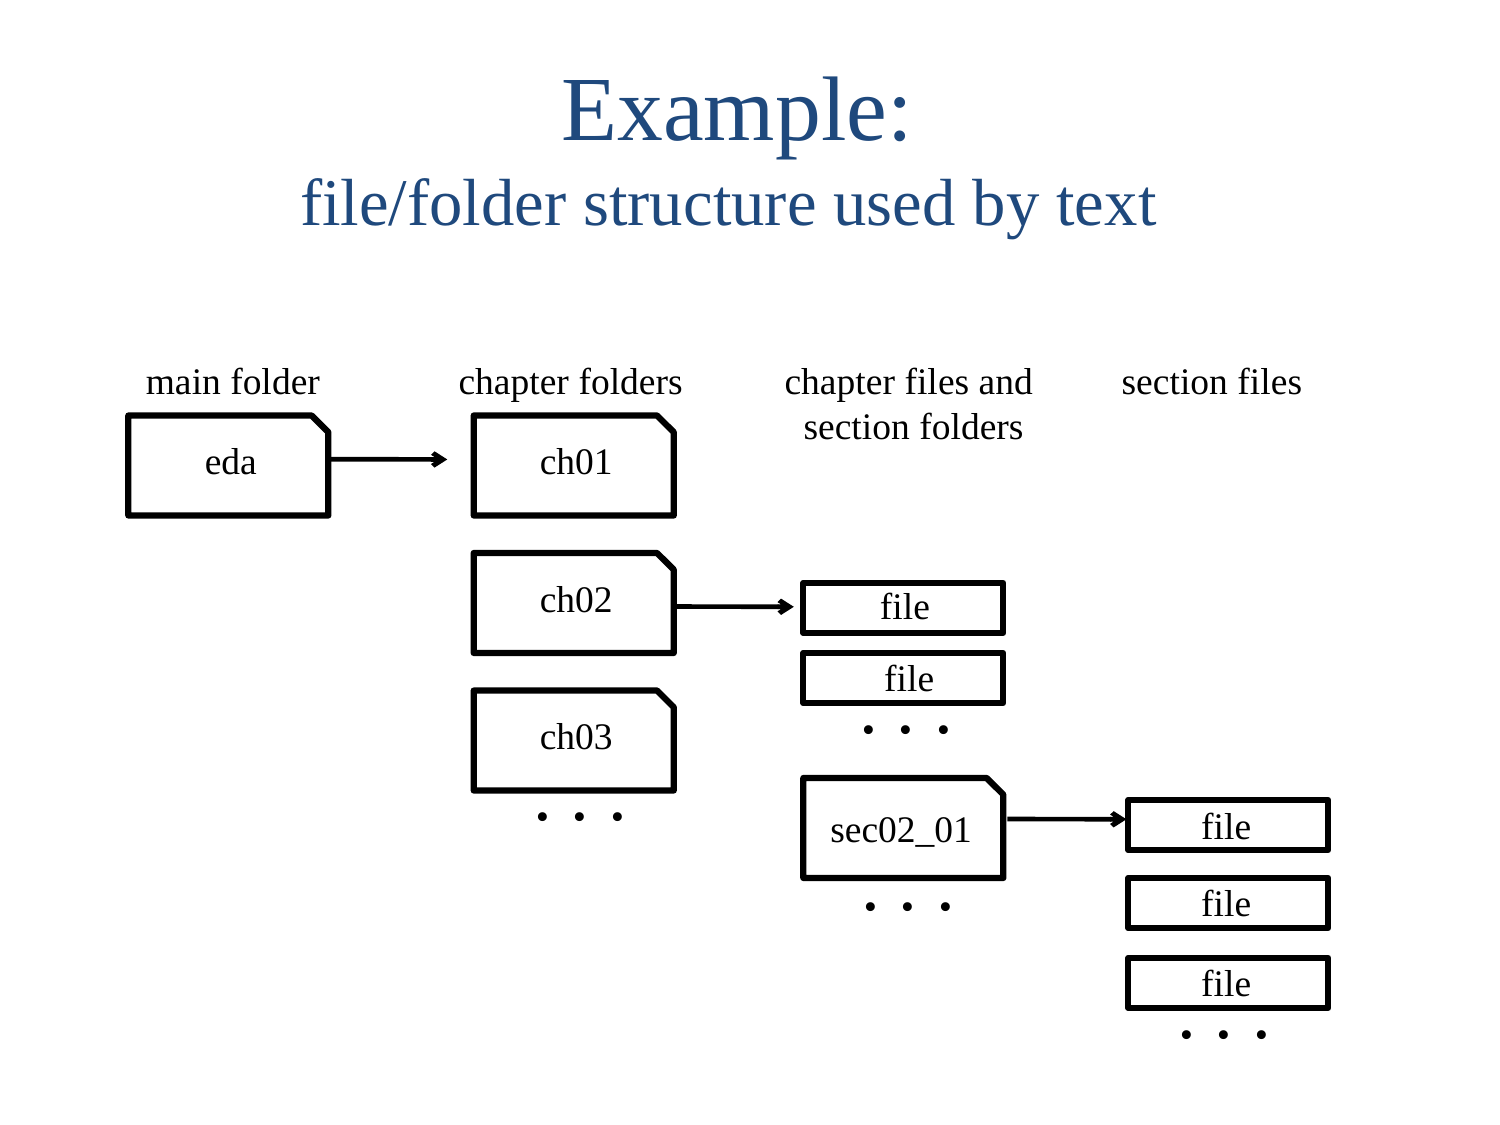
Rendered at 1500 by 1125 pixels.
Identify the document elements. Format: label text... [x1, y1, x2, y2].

text_box [126, 413, 329, 429]
text_box . . . [518, 738, 769, 844]
text_box . . . [1162, 956, 1413, 1062]
text_box [471, 490, 676, 518]
text_box v [471, 688, 674, 704]
text_box ch02 [461, 567, 691, 628]
text_box section files [1043, 349, 1381, 410]
text_box file [1111, 794, 1341, 854]
text_box . . . [844, 650, 1095, 756]
text_box eda [116, 429, 346, 490]
text_box chapter files and section folders [744, 349, 1083, 455]
text_box main folder [118, 349, 348, 410]
text_box [471, 413, 674, 429]
text_box chapter folders [443, 349, 716, 410]
text_box file [794, 646, 1024, 706]
text_box sec02_01 [786, 798, 1016, 858]
text_box file [790, 574, 1020, 635]
text_box v [801, 858, 846, 881]
text_box [471, 550, 675, 567]
text_box v [801, 775, 1006, 798]
text_box v [471, 765, 676, 793]
text_box ch03 [461, 704, 691, 765]
text_box . . . [846, 829, 1097, 933]
text_box Example: file/folder structure used by text [62, 50, 1413, 238]
text_box [126, 490, 331, 518]
text_box file [1111, 871, 1341, 932]
text_box file [1111, 951, 1341, 1012]
text_box ch01 [461, 429, 691, 490]
text_box [471, 628, 676, 656]
